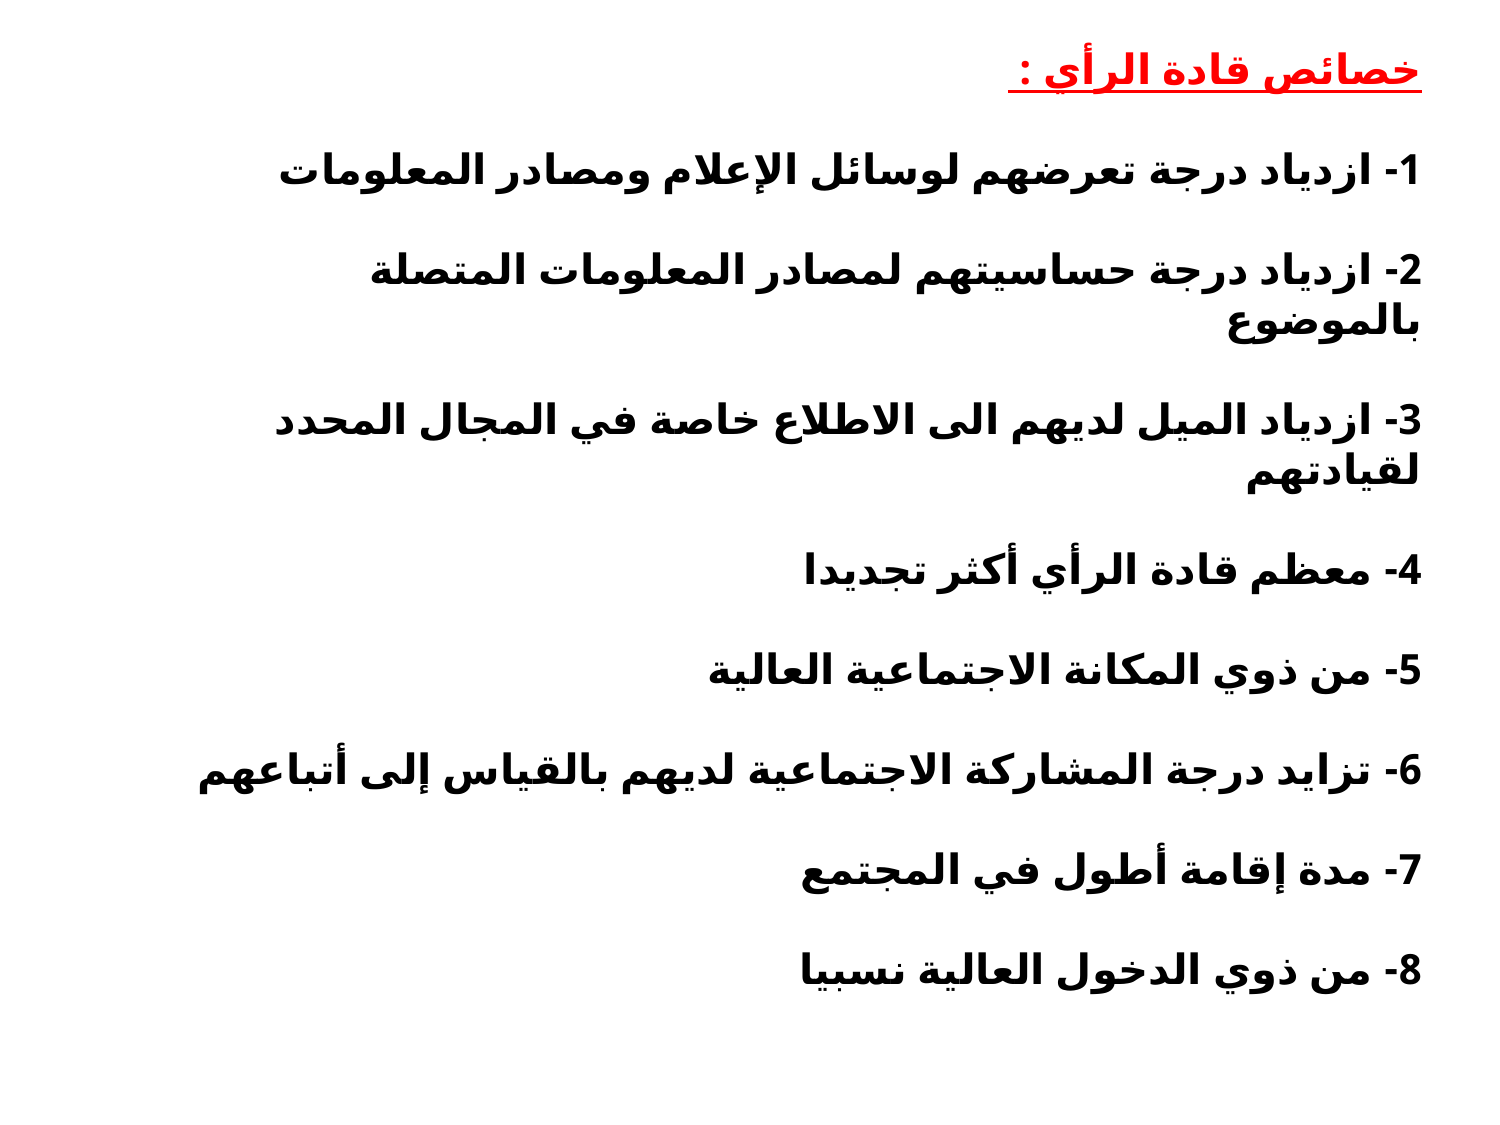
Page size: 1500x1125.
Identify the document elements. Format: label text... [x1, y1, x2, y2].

text_box خصائص قادة الرأي : 1- ازدياد درجة تعرضهم لوسائل الإعلام ومصادر المعلومات 2- ازدياد درجة حساسيتهم لمصادر المعلومات المتصلة بالموضوع 3- ازدياد الميل لديهم الى الاطلاع خاصة في المجال المحدد لقيادتهم 4- معظم قادة الرأي أكثر تجديدا 5- من ذوي المكانة الاجتماعية العالية 6- تزايد درجة المشاركة الاجتماعية لديهم بالقياس إلى أتباعهم 7- مدة إقامة أطول في المجتمع 8- من ذوي الدخول العالية نسبيا [152, 35, 1437, 1051]
